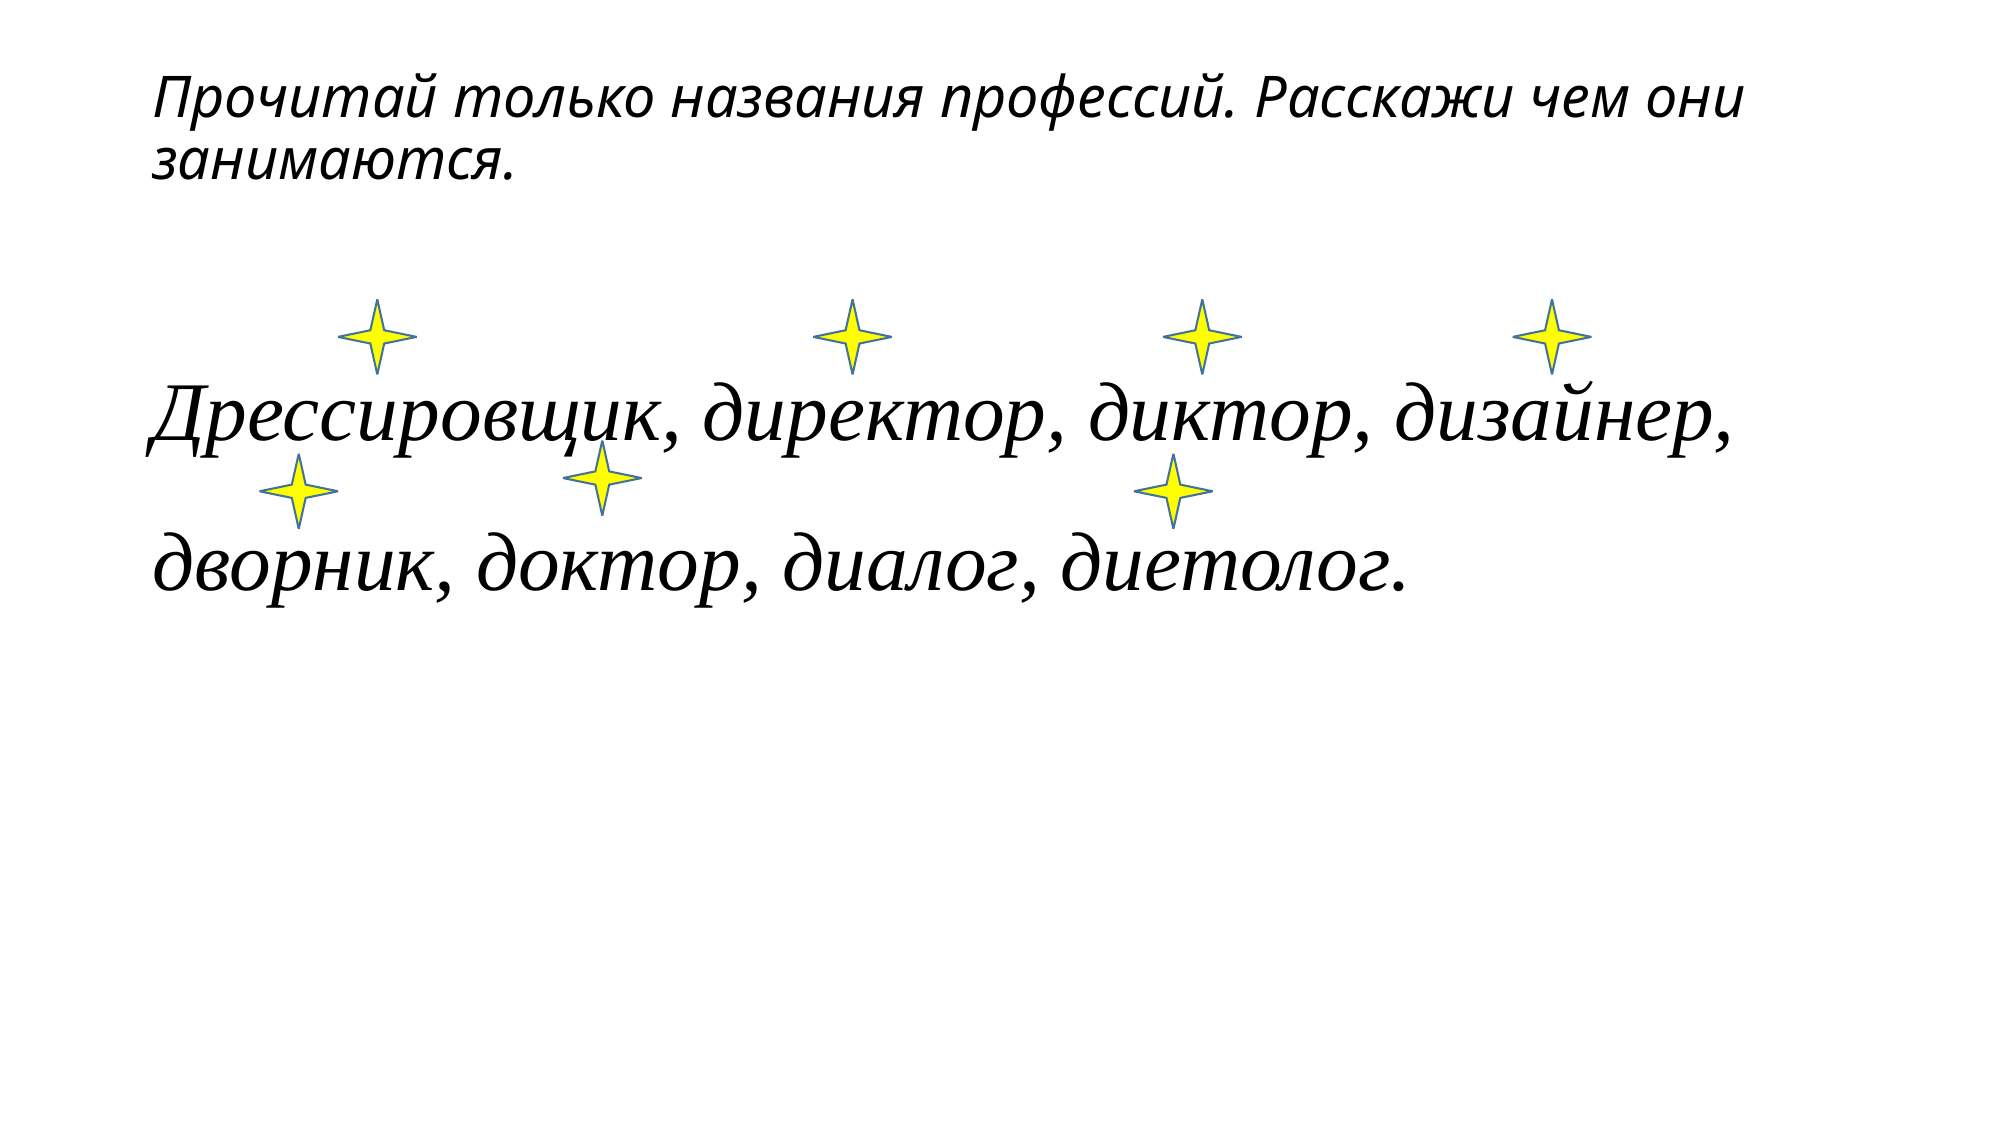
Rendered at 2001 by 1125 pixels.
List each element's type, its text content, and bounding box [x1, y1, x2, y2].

text_box [337, 299, 417, 375]
text_box [259, 453, 339, 530]
text_box [1162, 299, 1242, 375]
text_box [813, 299, 893, 375]
title Прочитай только названия профессий. Расскажи чем они занимаются. [137, 59, 1863, 200]
text_box [1512, 299, 1592, 375]
text_box [1133, 453, 1213, 530]
text_box [562, 440, 642, 516]
list Дрессировщик, директор, диктор, дизайнер, дворник, доктор, диалог, диетолог. [137, 299, 1863, 503]
